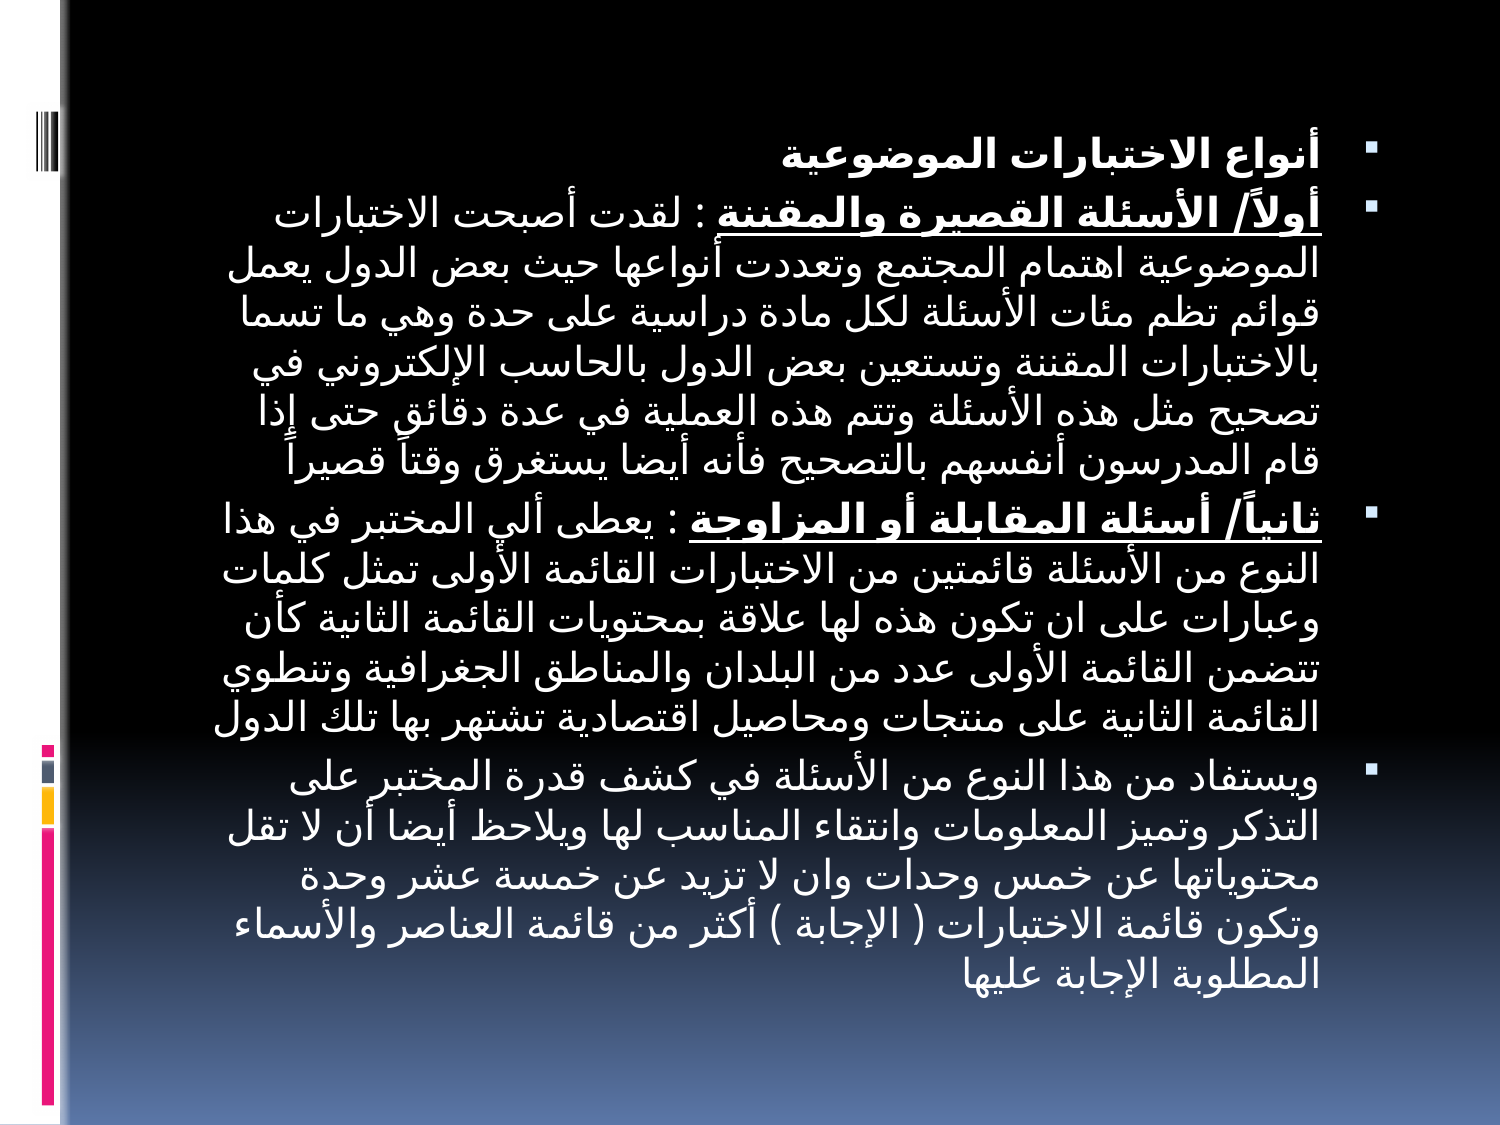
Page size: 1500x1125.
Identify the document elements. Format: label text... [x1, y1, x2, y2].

list أنواع الاختبارات الموضوعية أولاً/ الأسئلة القصيرة والمقننة : لقدت أصبحت الاختبارات الموضوعية اهتمام المجتمع وتعددت أنواعها حيث بعض الدول يعمل قوائم تظم مئات الأسئلة لكل مادة دراسية على حدة وهي ما تسما بالاختبارات المقننة وتستعين بعض الدول بالحاسب الإلكتروني في تصحيح مثل هذه الأسئلة وتتم هذه العملية في عدة دقائق حتى إذا قام المدرسون أنفسهم بالتصحيح فأنه أيضا يستغرق وقتاً قصيراً ثانياً/ أسئلة المقابلة أو المزاوجة : يعطى ألي المختبر في هذا النوع من الأسئلة قائمتين من الاختبارات القائمة الأولى تمثل كلمات وعبارات على ان تكون هذه لها علاقة بمحتويات القائمة الثانية كأن تتضمن القائمة الأولى عدد من البلدان والمناطق الجغرافية وتنطوي القائمة الثانية على منتجات ومحاصيل اقتصادية تشتهر بها تلك الدول ويستفاد من هذا النوع من الأسئلة في كشف قدرة المختبر على التذكر وتميز المعلومات وانتقاء المناسب لها ويلاحظ أيضا أن لا تقل محتوياتها عن خمس وحدات وان لا تزيد عن خمسة عشر وحدة وتكون قائمة الاختبارات ( الإجابة ) أكثر من قائمة العناصر والأسماء المطلوبة الإجابة عليها [187, 120, 1400, 1063]
